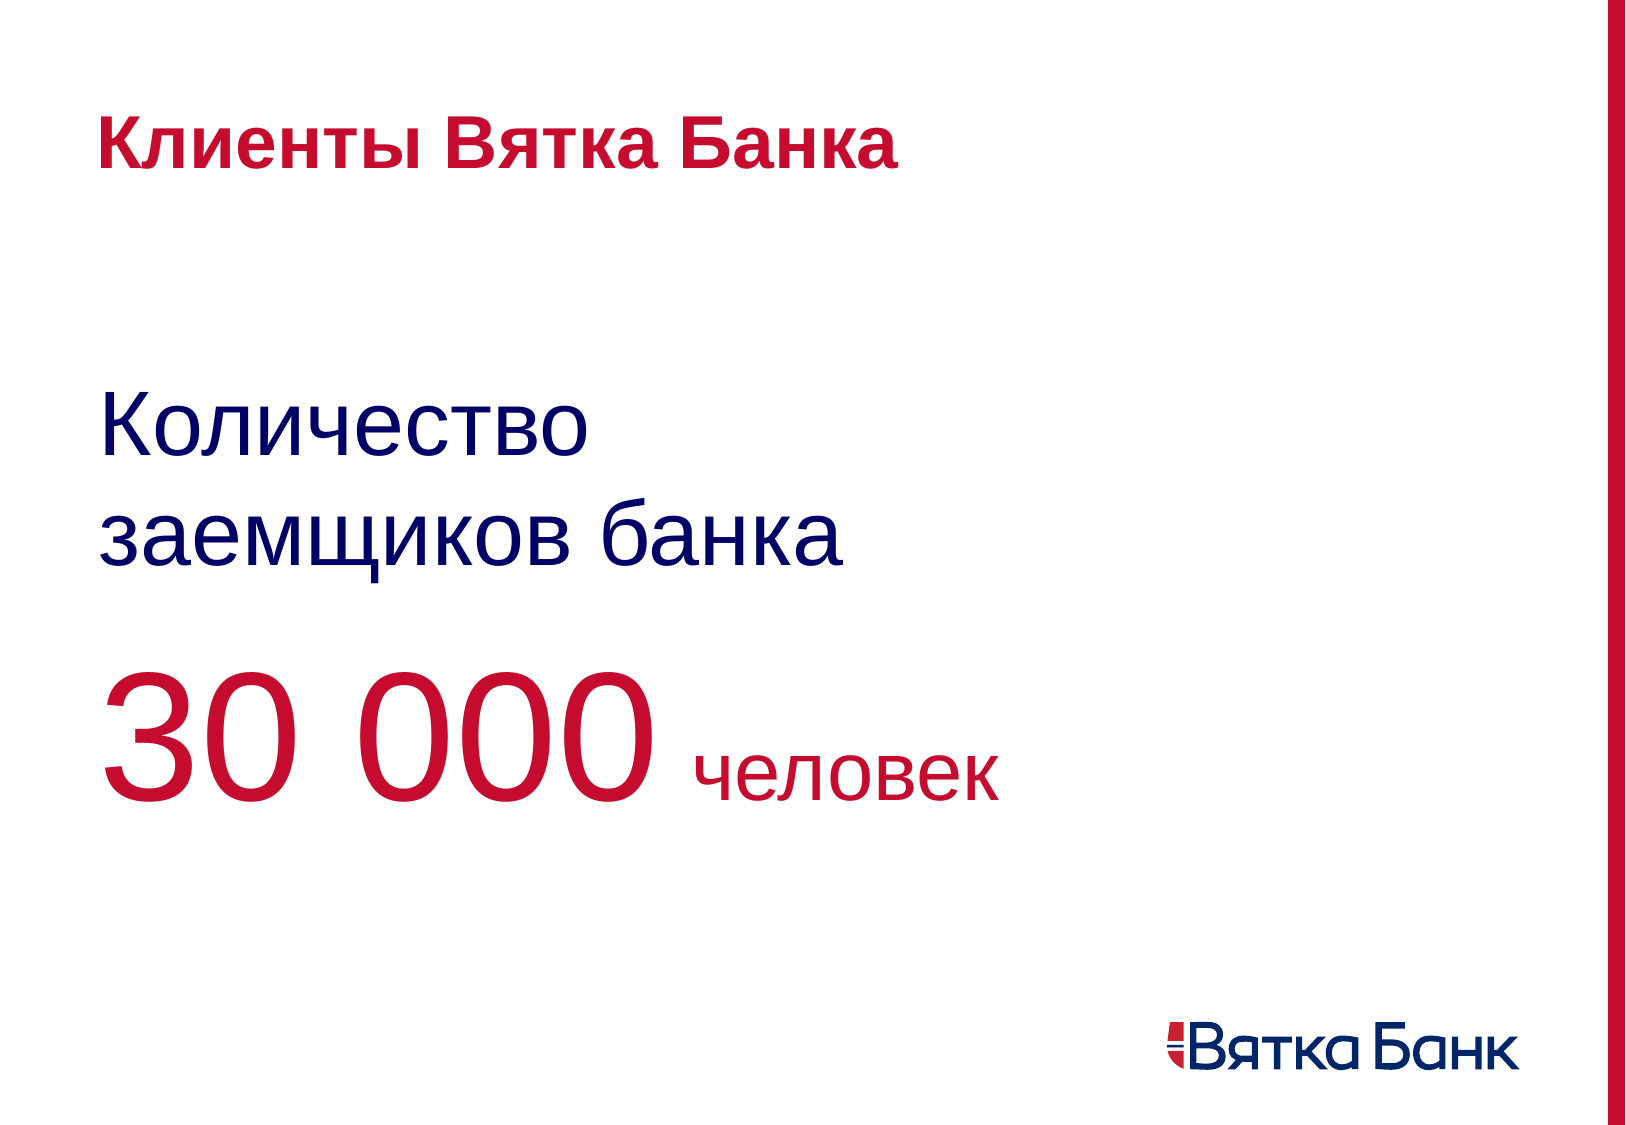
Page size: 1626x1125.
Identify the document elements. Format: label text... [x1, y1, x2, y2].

text_box Количество заемщиков банка [84, 246, 1463, 592]
text_box 30 000 человек [84, 609, 1427, 845]
title Клиенты Вятка Банка [80, 44, 1227, 233]
